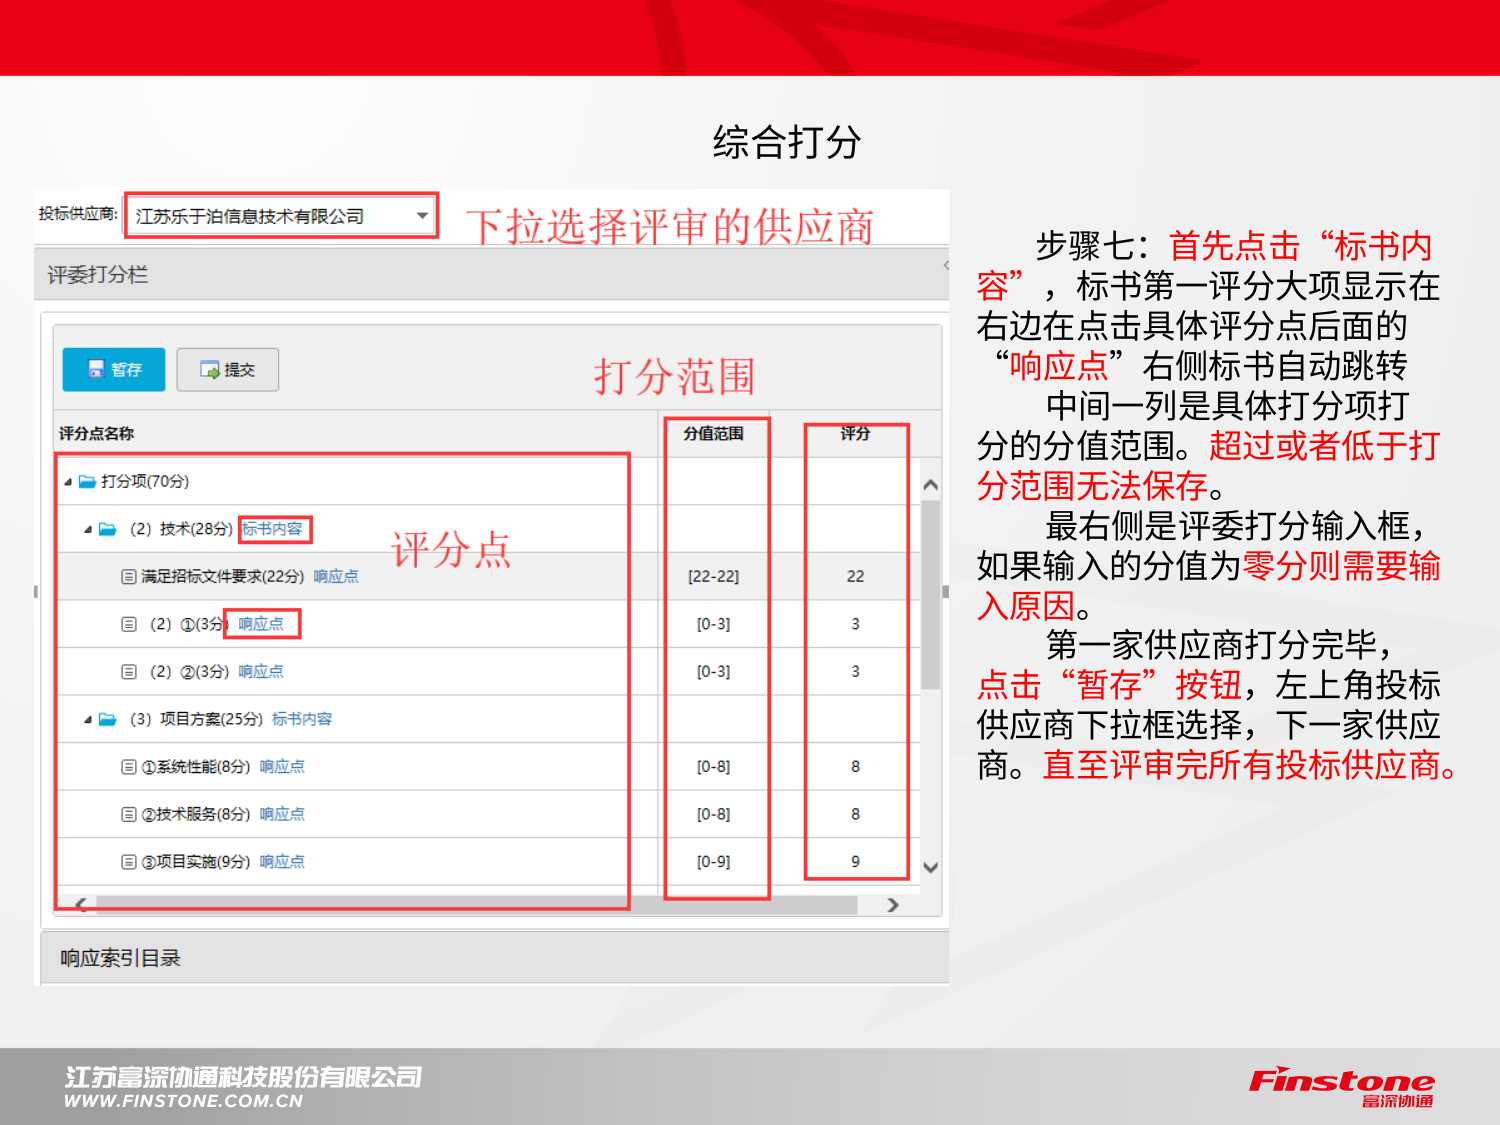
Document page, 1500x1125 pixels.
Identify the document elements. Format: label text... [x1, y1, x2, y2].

text_box 综合打分 [34, 88, 1466, 442]
picture [0, 0, 1500, 1125]
text_box 步骤七：首先点击“标书内容”，标书第一评分大项显示在右边在点击具体评分点后面的“响应点”右侧标书自动跳转 中间一列是具体打分项打分的分值范围。超过或者低于打分范围无法保存。 最右侧是评委打分输入框，如果输入的分值为零分则需要输入原因。 第一家供应商打分完毕，点击“暂存”按钮，左上角投标供应商下拉框选择，下一家供应商。直至评审完所有投标供应商。 [961, 218, 1459, 792]
